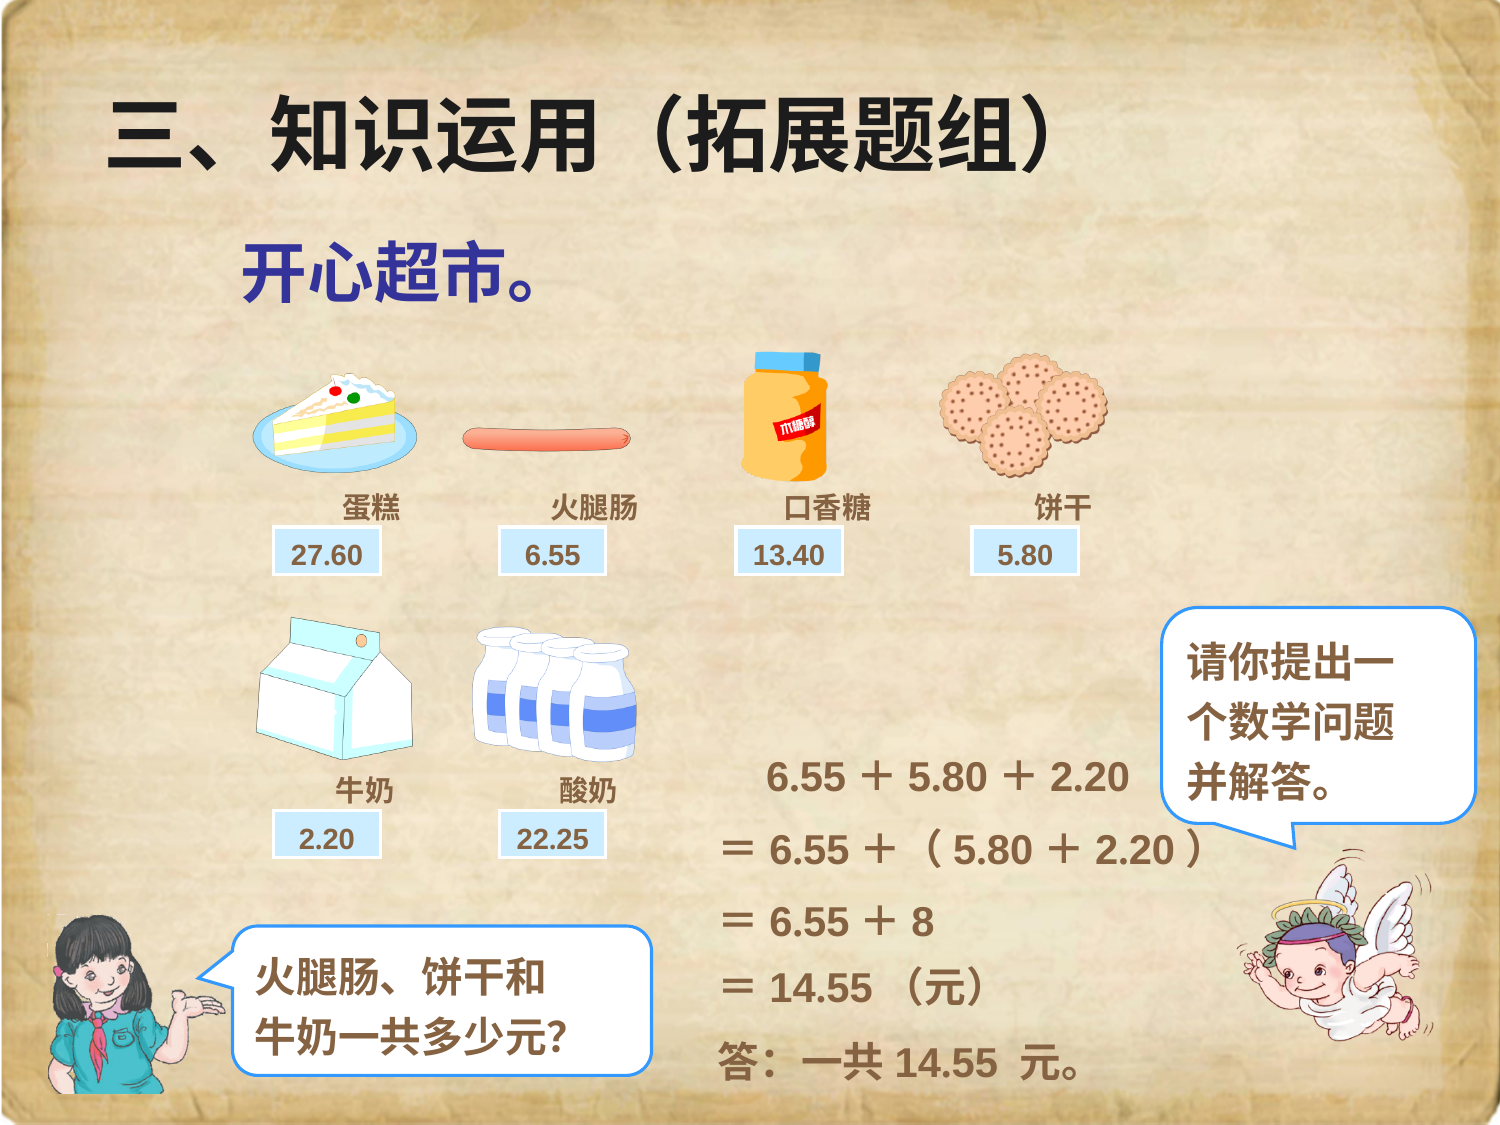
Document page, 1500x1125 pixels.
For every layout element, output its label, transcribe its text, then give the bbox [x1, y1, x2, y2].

text_box 6.55 [499, 527, 606, 575]
text_box 酸奶 [530, 797, 647, 815]
text_box 22.25 [499, 810, 606, 858]
text_box ＝6.55＋8 [702, 877, 1161, 952]
text_box ＝14.55（元） [702, 952, 1161, 1018]
text_box 蛋糕 [313, 523, 430, 532]
text_box 火腿肠 [522, 475, 668, 532]
text_box 口香糖 [753, 475, 902, 532]
text_box 27.60 [273, 527, 381, 562]
text_box 5.80 [972, 527, 1079, 575]
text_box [1161, 607, 1476, 1047]
text_box 2.20 [273, 816, 381, 858]
text_box 13.40 [735, 527, 843, 575]
text_box 开心超市。 [194, 207, 1166, 319]
text_box 饼干 [1005, 492, 1122, 532]
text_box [47, 914, 652, 1095]
text_box 答：一共14.55 元。 [702, 1018, 1329, 1094]
text_box ＝6.55＋（5.80＋2.20） [702, 805, 1161, 877]
text_box 三、知识运用（拓展题组） [88, 54, 1225, 195]
picture [0, 0, 1500, 1125]
text_box 6.55＋5.80＋2.20 [726, 732, 1161, 805]
